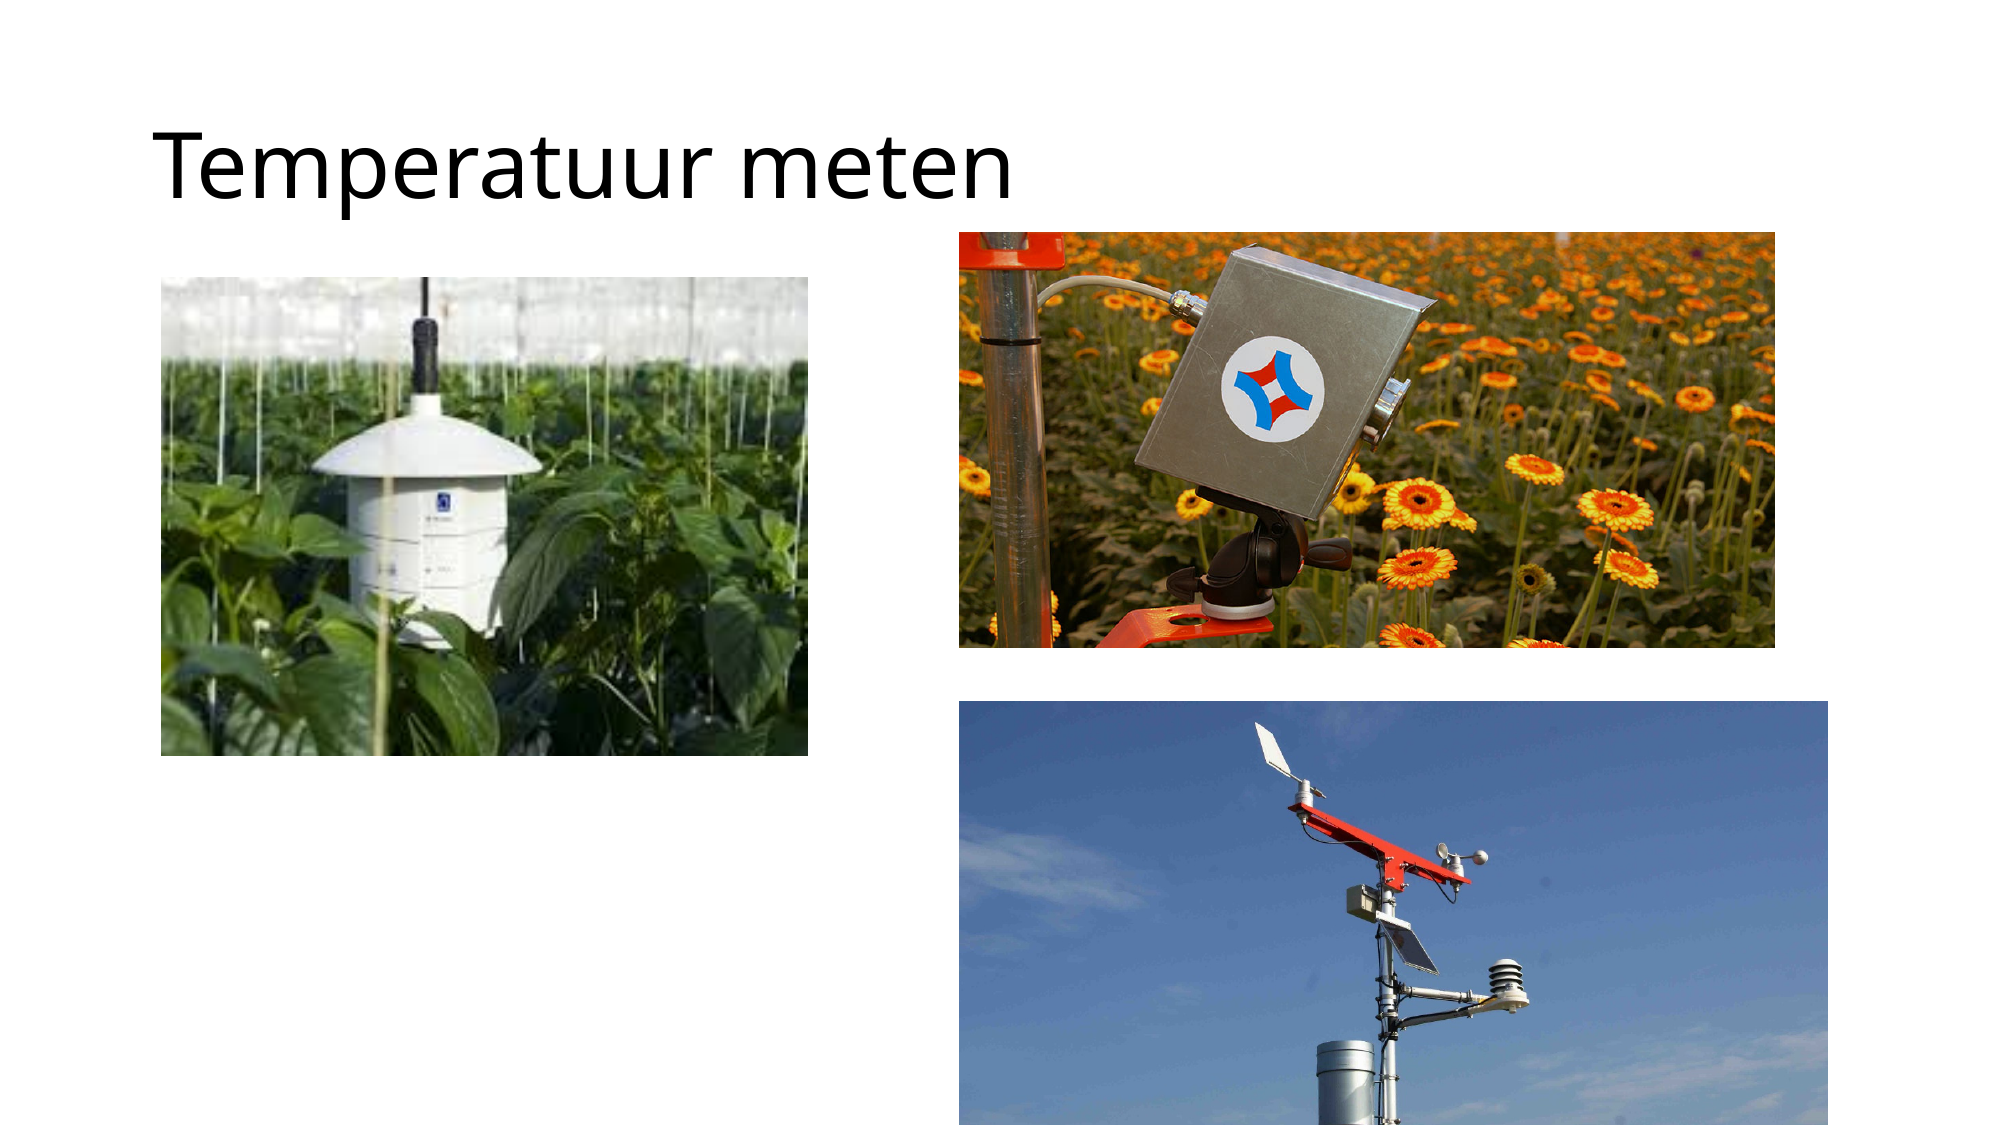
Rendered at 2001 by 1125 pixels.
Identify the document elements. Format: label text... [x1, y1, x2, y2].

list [161, 277, 808, 756]
picture [959, 232, 1775, 648]
title Temperatuur meten [137, 59, 1863, 278]
picture [959, 701, 1828, 1125]
